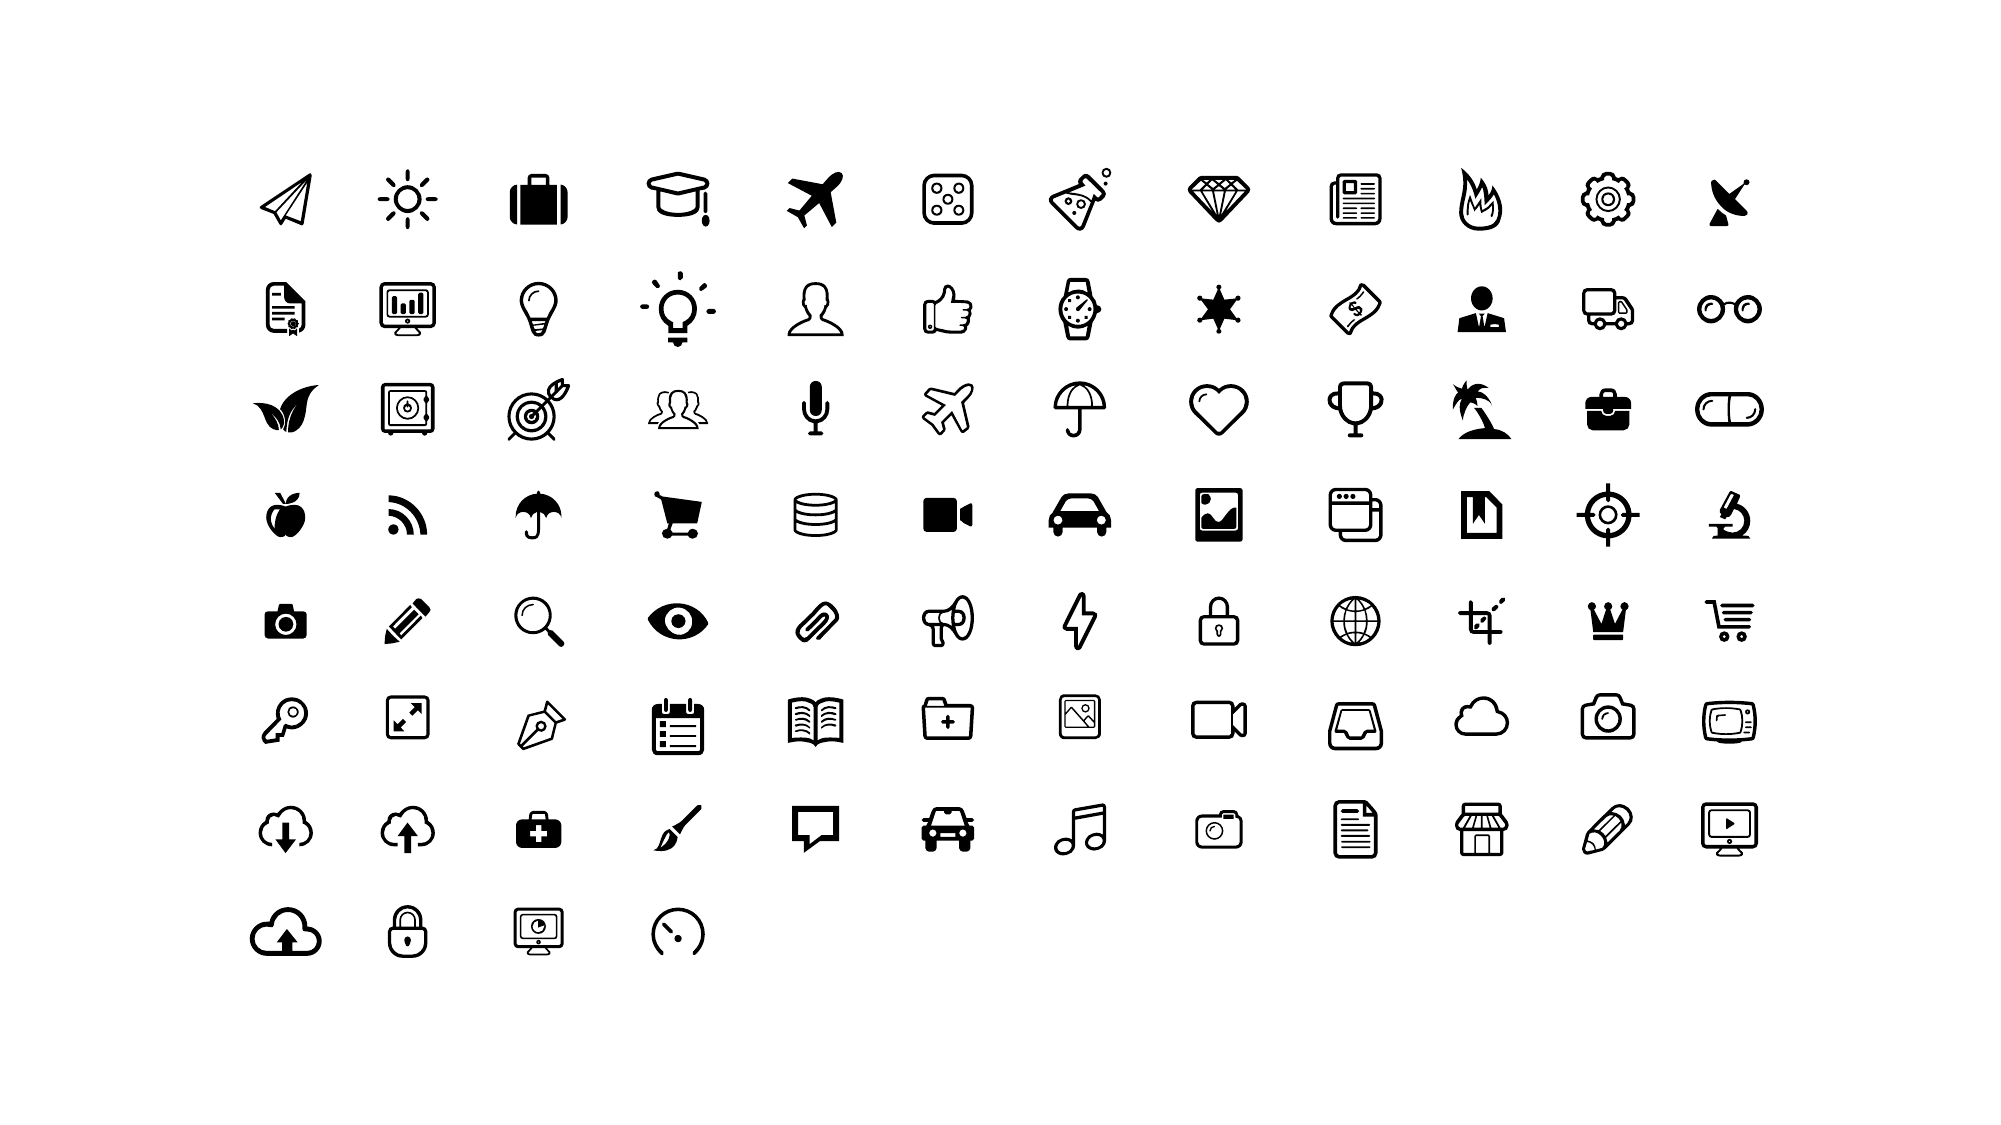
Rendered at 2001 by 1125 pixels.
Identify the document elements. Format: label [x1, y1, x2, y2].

text_box [1195, 488, 1243, 542]
text_box [921, 383, 974, 436]
text_box [1587, 602, 1629, 641]
text_box [1048, 167, 1112, 231]
text_box [1333, 800, 1378, 859]
text_box [1457, 286, 1506, 333]
text_box [795, 601, 840, 643]
text_box [387, 905, 428, 958]
text_box [1454, 696, 1510, 736]
text_box [921, 696, 975, 740]
text_box [646, 171, 710, 227]
text_box [1576, 483, 1640, 547]
text_box [1187, 175, 1251, 223]
text_box [651, 697, 705, 756]
text_box [1580, 693, 1636, 740]
text_box [261, 697, 310, 745]
text_box [1327, 702, 1384, 751]
text_box [1701, 802, 1758, 857]
text_box [1328, 487, 1383, 543]
text_box [922, 173, 974, 225]
text_box [1058, 694, 1101, 740]
text_box [640, 271, 717, 348]
text_box [264, 603, 307, 639]
text_box [507, 378, 571, 441]
text_box [377, 169, 438, 230]
text_box [923, 497, 973, 532]
text_box [1459, 167, 1505, 231]
text_box [1455, 802, 1509, 857]
text_box [385, 695, 430, 740]
text_box [516, 810, 562, 848]
text_box [1582, 288, 1635, 331]
text_box [265, 282, 306, 337]
text_box [792, 805, 840, 853]
text_box [1197, 284, 1241, 334]
text_box [1195, 810, 1243, 849]
text_box [513, 907, 564, 956]
text_box [1198, 596, 1240, 646]
text_box [1048, 493, 1112, 537]
text_box [651, 907, 705, 956]
text_box [802, 380, 830, 436]
text_box [388, 495, 428, 535]
text_box [1701, 700, 1758, 744]
text_box [1053, 803, 1107, 856]
text_box [1709, 179, 1750, 227]
text_box [921, 807, 975, 852]
text_box [923, 284, 973, 334]
text_box [384, 598, 431, 644]
text_box [786, 171, 843, 229]
text_box [1062, 592, 1098, 651]
text_box [1187, 382, 1251, 437]
text_box [380, 805, 435, 854]
text_box [512, 594, 565, 648]
text_box [252, 385, 319, 434]
text_box [1329, 283, 1382, 336]
text_box [1697, 294, 1762, 324]
text_box [1585, 388, 1632, 431]
text_box [1461, 491, 1503, 539]
text_box [519, 281, 558, 337]
text_box [379, 282, 436, 337]
text_box [1058, 277, 1102, 341]
text_box [249, 907, 322, 956]
text_box [1330, 595, 1381, 647]
text_box [509, 173, 568, 225]
text_box [787, 697, 844, 747]
text_box [1451, 379, 1512, 440]
text_box [1695, 391, 1764, 427]
text_box [258, 805, 313, 854]
text_box [921, 595, 974, 648]
text_box [647, 596, 709, 646]
text_box [1704, 600, 1755, 642]
text_box [266, 492, 306, 538]
text_box [517, 700, 567, 751]
text_box [515, 490, 562, 540]
text_box [1581, 804, 1633, 855]
text_box [1580, 171, 1636, 227]
text_box [380, 382, 435, 436]
text_box [1457, 597, 1506, 645]
text_box [1329, 173, 1382, 226]
text_box [1053, 381, 1107, 438]
text_box [259, 173, 312, 226]
text_box [1327, 381, 1384, 438]
text_box [1708, 491, 1751, 539]
text_box [654, 491, 702, 539]
text_box [787, 282, 844, 337]
text_box [653, 803, 703, 855]
text_box [793, 492, 838, 537]
text_box [1191, 700, 1247, 739]
text_box [648, 389, 709, 430]
